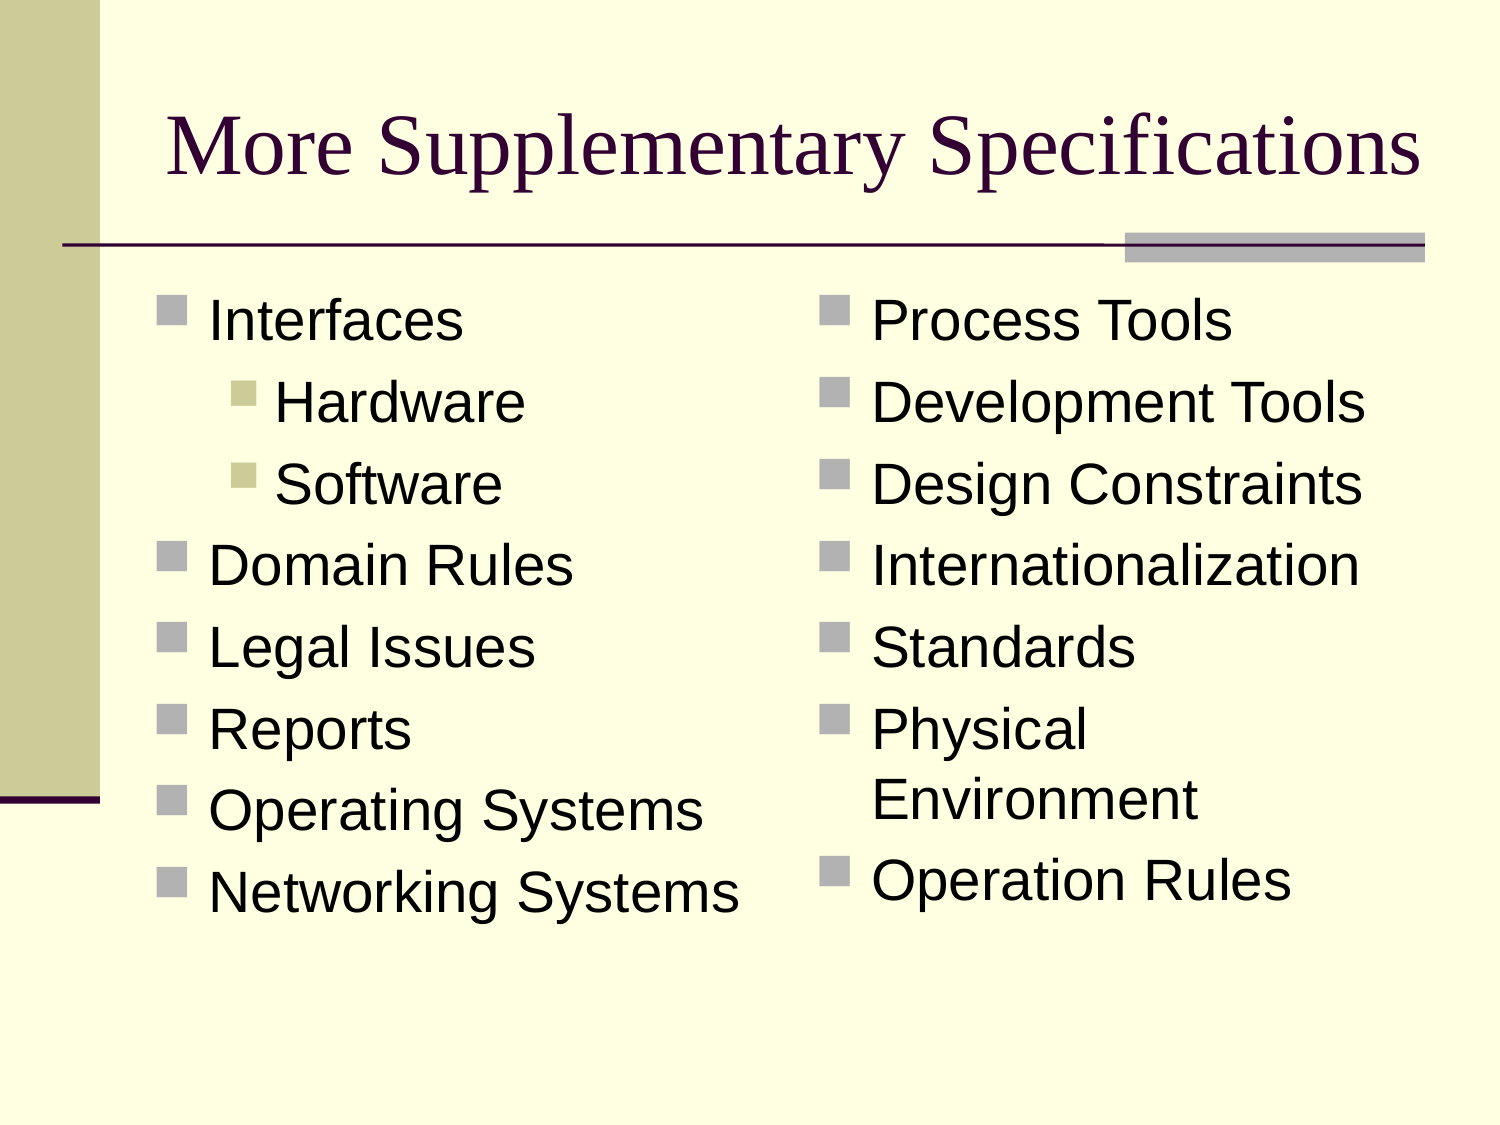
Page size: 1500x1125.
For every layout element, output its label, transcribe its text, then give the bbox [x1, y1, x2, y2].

list Process Tools Development Tools Design Constraints Internationalization Standards Physical Environment Operation Rules [799, 274, 1426, 1019]
list Interfaces Hardware Software Domain Rules Legal Issues Reports Operating Systems Networking Systems [137, 274, 763, 1019]
title More Supplementary Specifications [149, 45, 1500, 234]
